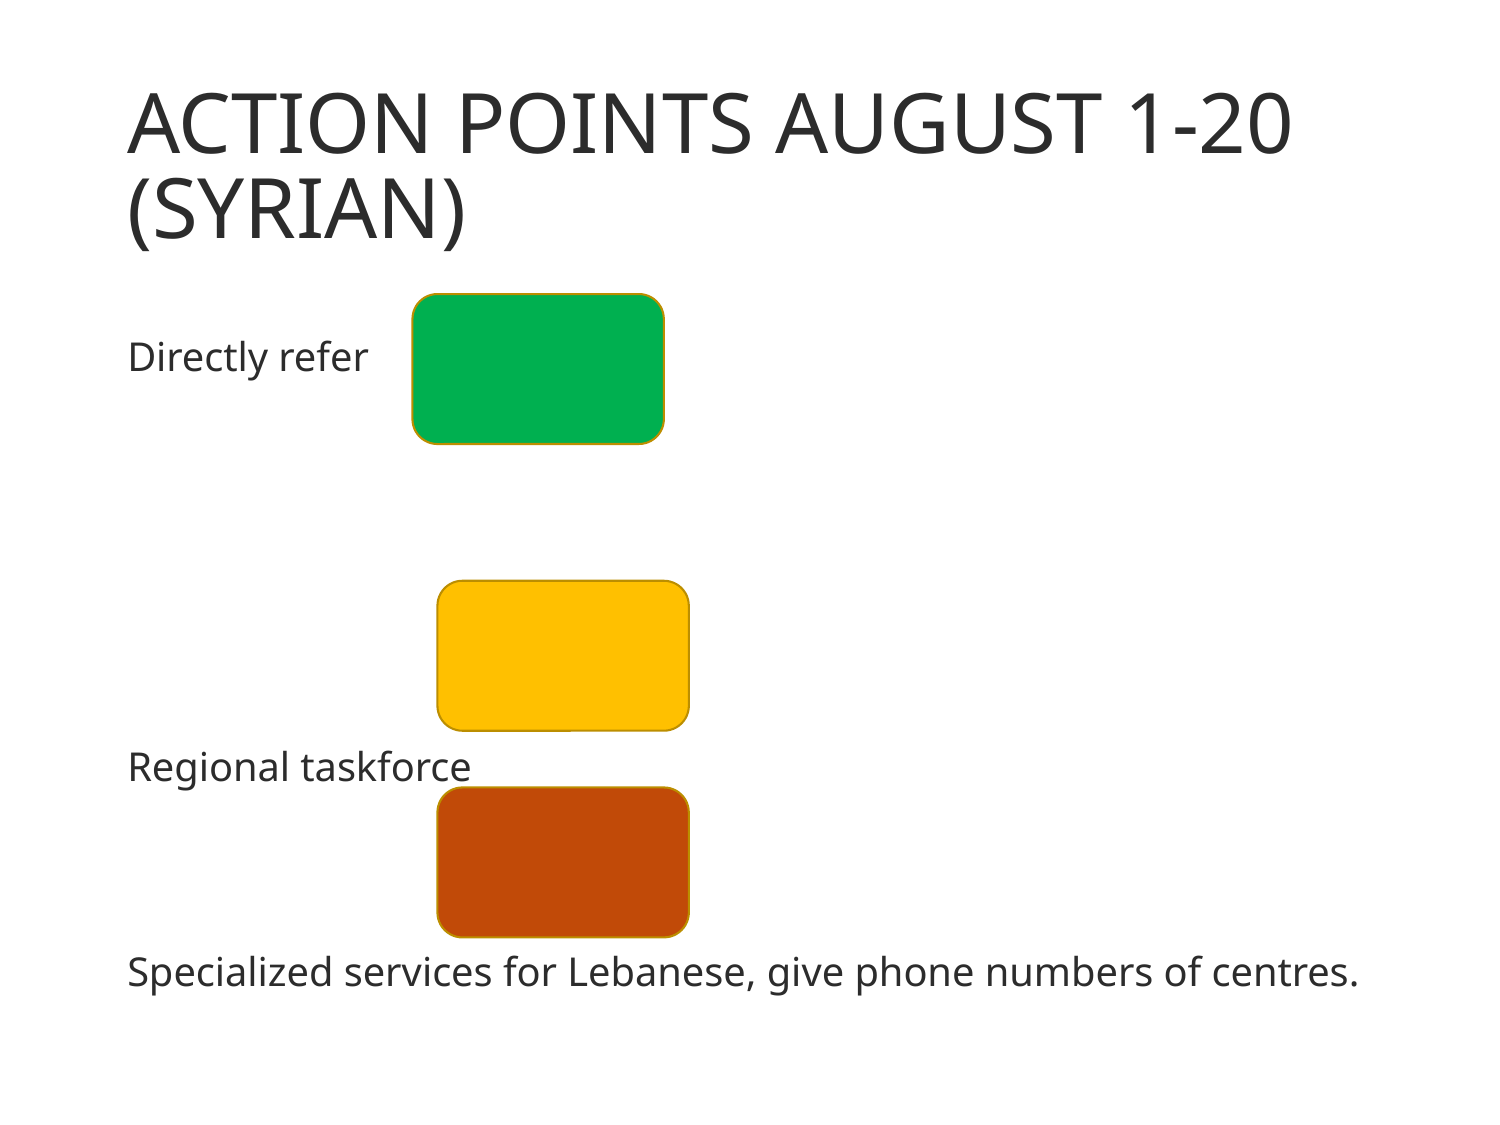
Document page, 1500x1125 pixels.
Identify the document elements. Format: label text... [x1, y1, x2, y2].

text_box [436, 579, 690, 732]
title Action points August 1-20 (Syrian) [112, 46, 1388, 295]
text_box [436, 786, 690, 939]
text_box [411, 293, 665, 446]
list Directly refer Regional taskforce Specialized services for Lebanese, give phone numbers of centres. [112, 329, 1388, 1020]
